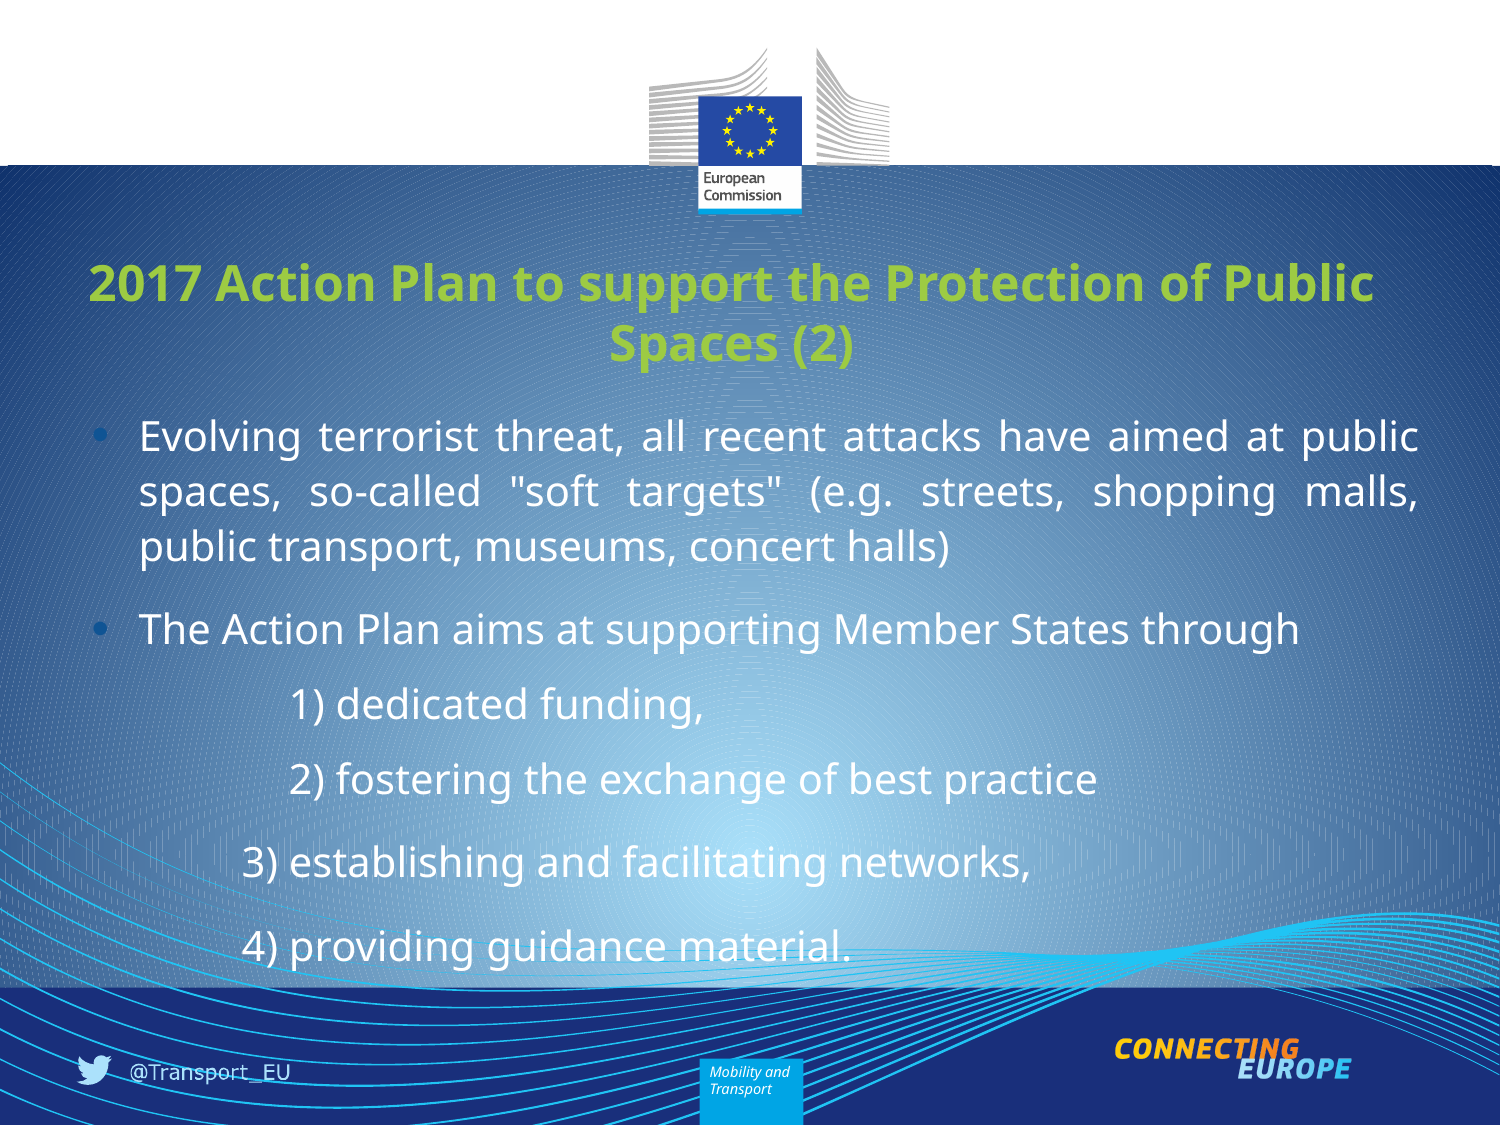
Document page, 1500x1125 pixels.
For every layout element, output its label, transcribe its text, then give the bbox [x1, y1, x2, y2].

picture [1112, 1036, 1355, 1081]
list Evolving terrorist threat, all recent attacks have aimed at public spaces, so-called "soft targets" (e.g. streets, shopping malls, public transport, museums, concert halls) The Action Plan aims at supporting Member States through 1) dedicated funding, 2) fostering the exchange of best practice 3) establishing and facilitating networks, 4) providing guidance material. [76, 397, 1436, 1035]
title 2017 Action Plan to support the Protection of Public Spaces (2) [41, 243, 1424, 315]
